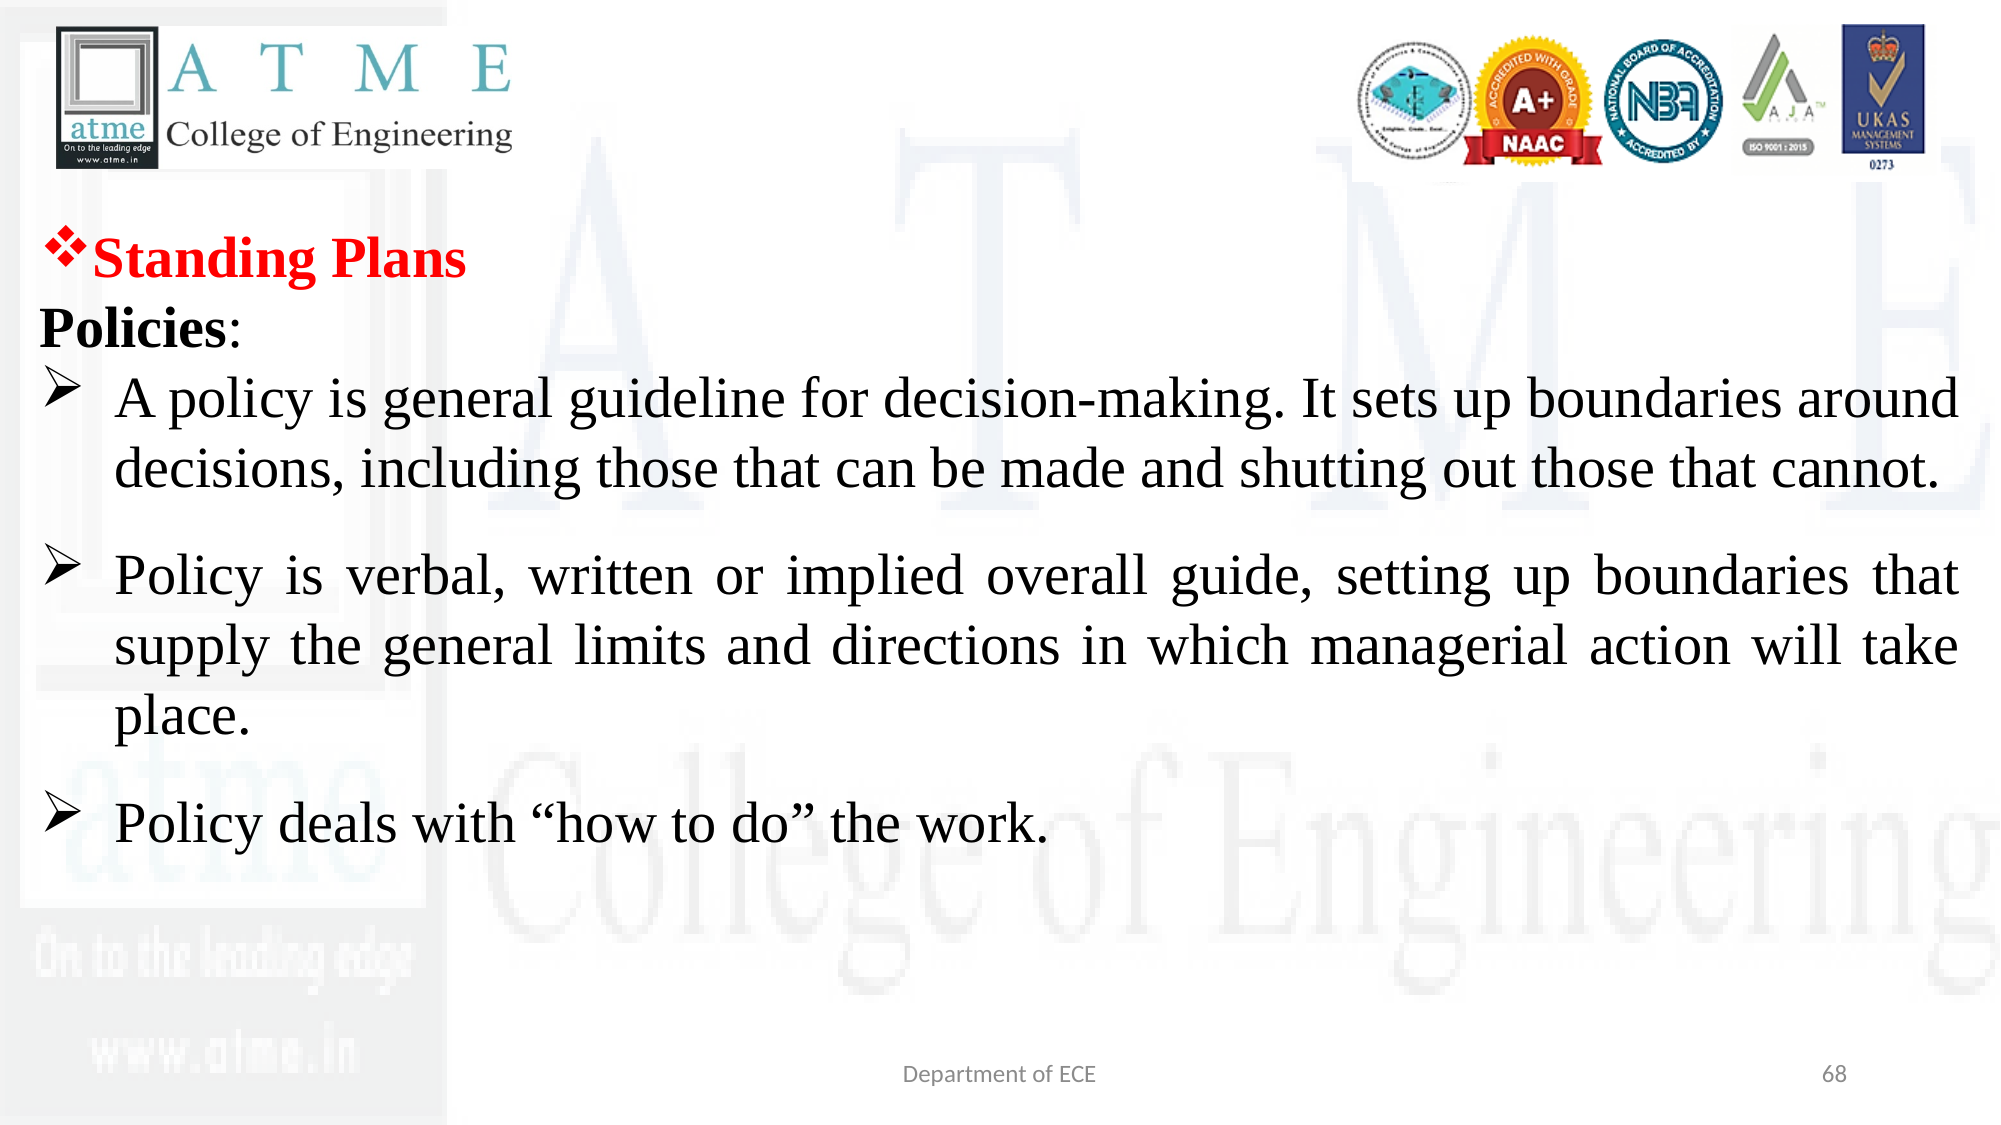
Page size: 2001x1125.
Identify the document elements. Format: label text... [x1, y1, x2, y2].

picture [1352, 24, 1941, 176]
slide_number 68 [1412, 1042, 1863, 1103]
footer Department of ECE [662, 1042, 1338, 1103]
text_box Standing Plans Policies: A policy is general guideline for decision-making. It sets up boundaries around decisions, including those that can be made and shutting out those that cannot. Policy is verbal, written or implied overall guide, setting up boundaries that supply the general limits and directions in which managerial action will take place. Policy deals with “how to do” the work. [24, 176, 1976, 862]
picture [56, 26, 512, 169]
